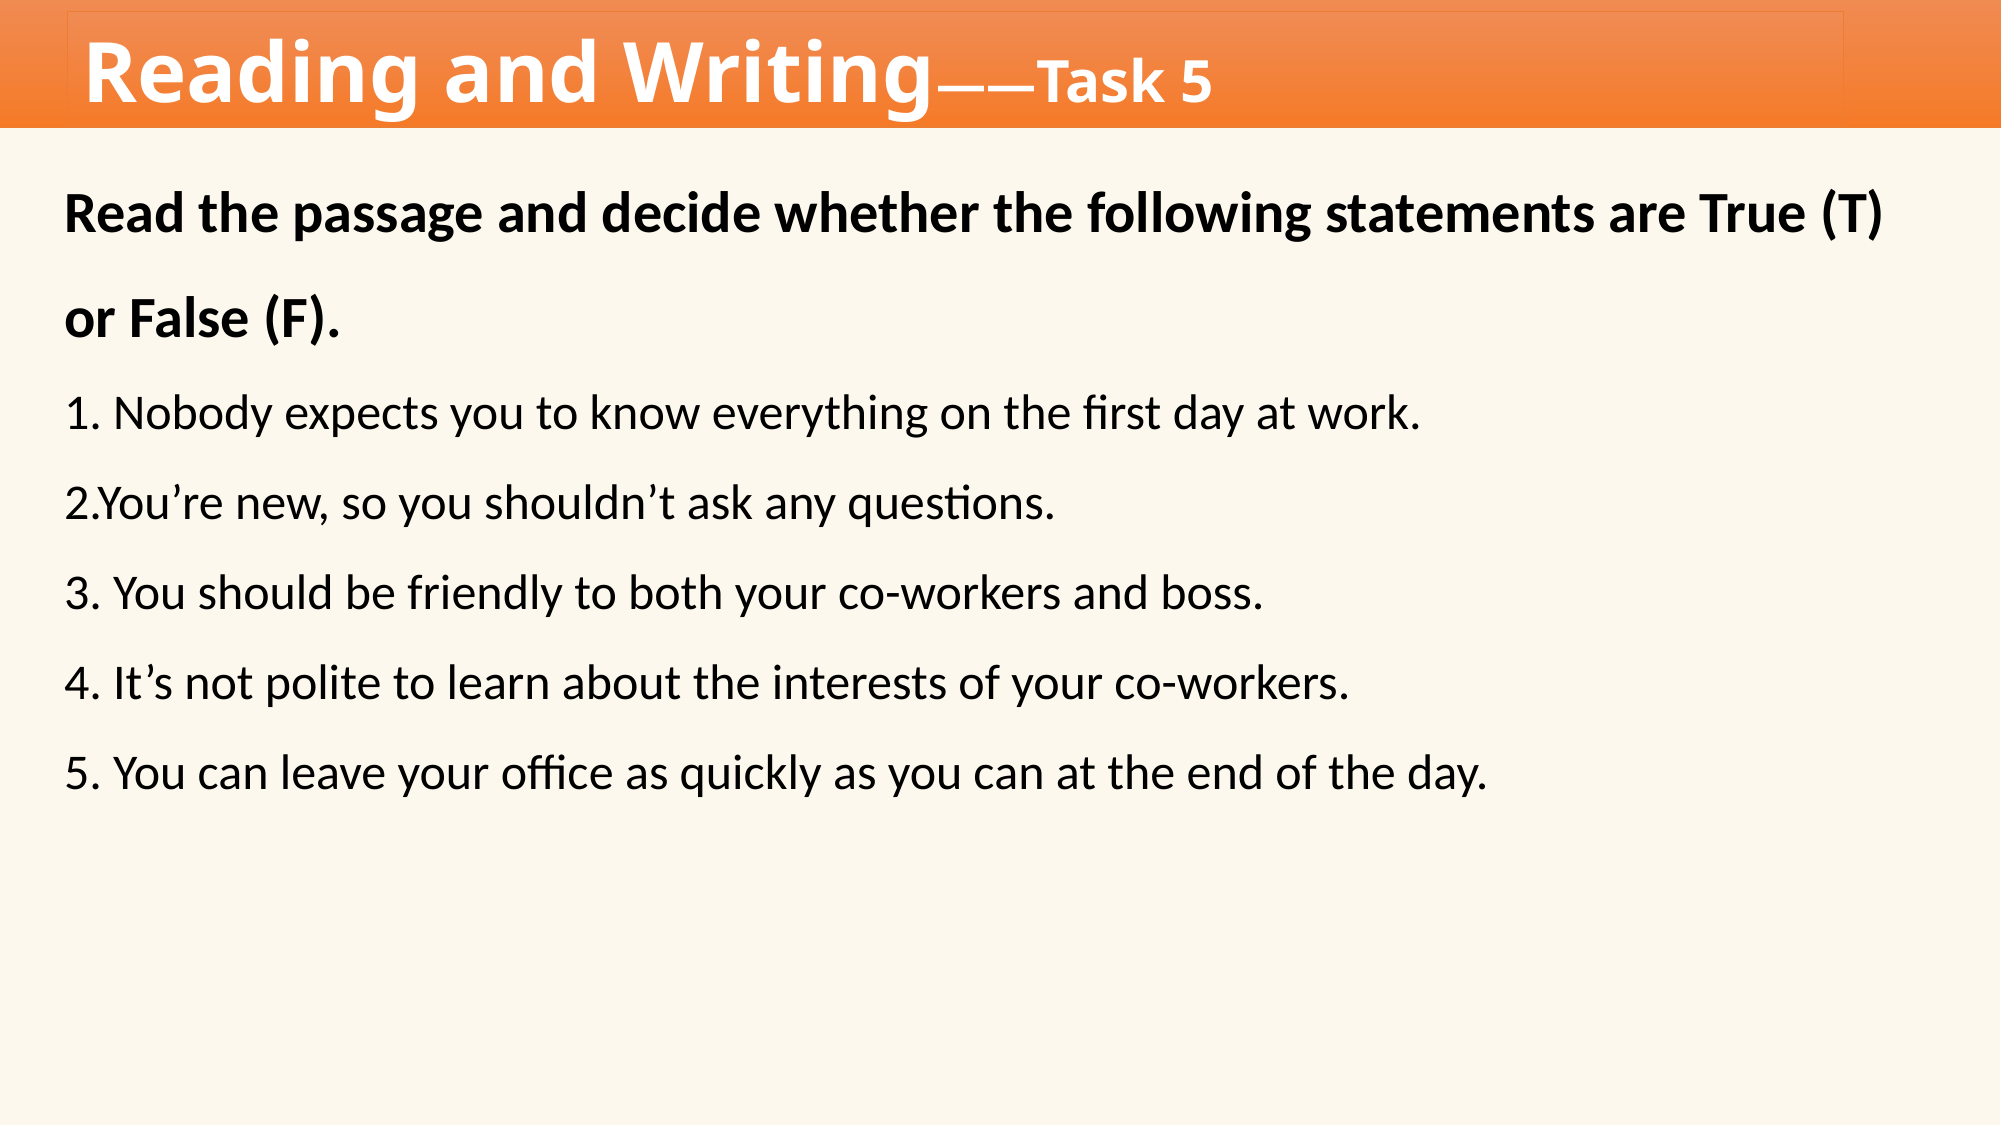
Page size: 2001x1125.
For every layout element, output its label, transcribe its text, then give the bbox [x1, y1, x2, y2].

text_box Read the passage and decide whether the following statements are True (T) or False (F). 1. Nobody expects you to know everything on the first day at work. 2.You’re new, so you shouldn’t ask any questions. 3. You should be friendly to both your co-workers and boss. 4. It’s not polite to learn about the interests of your co-workers. 5. You can leave your office as quickly as you can at the end of the day. [49, 131, 1932, 807]
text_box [0, 0, 2000, 128]
